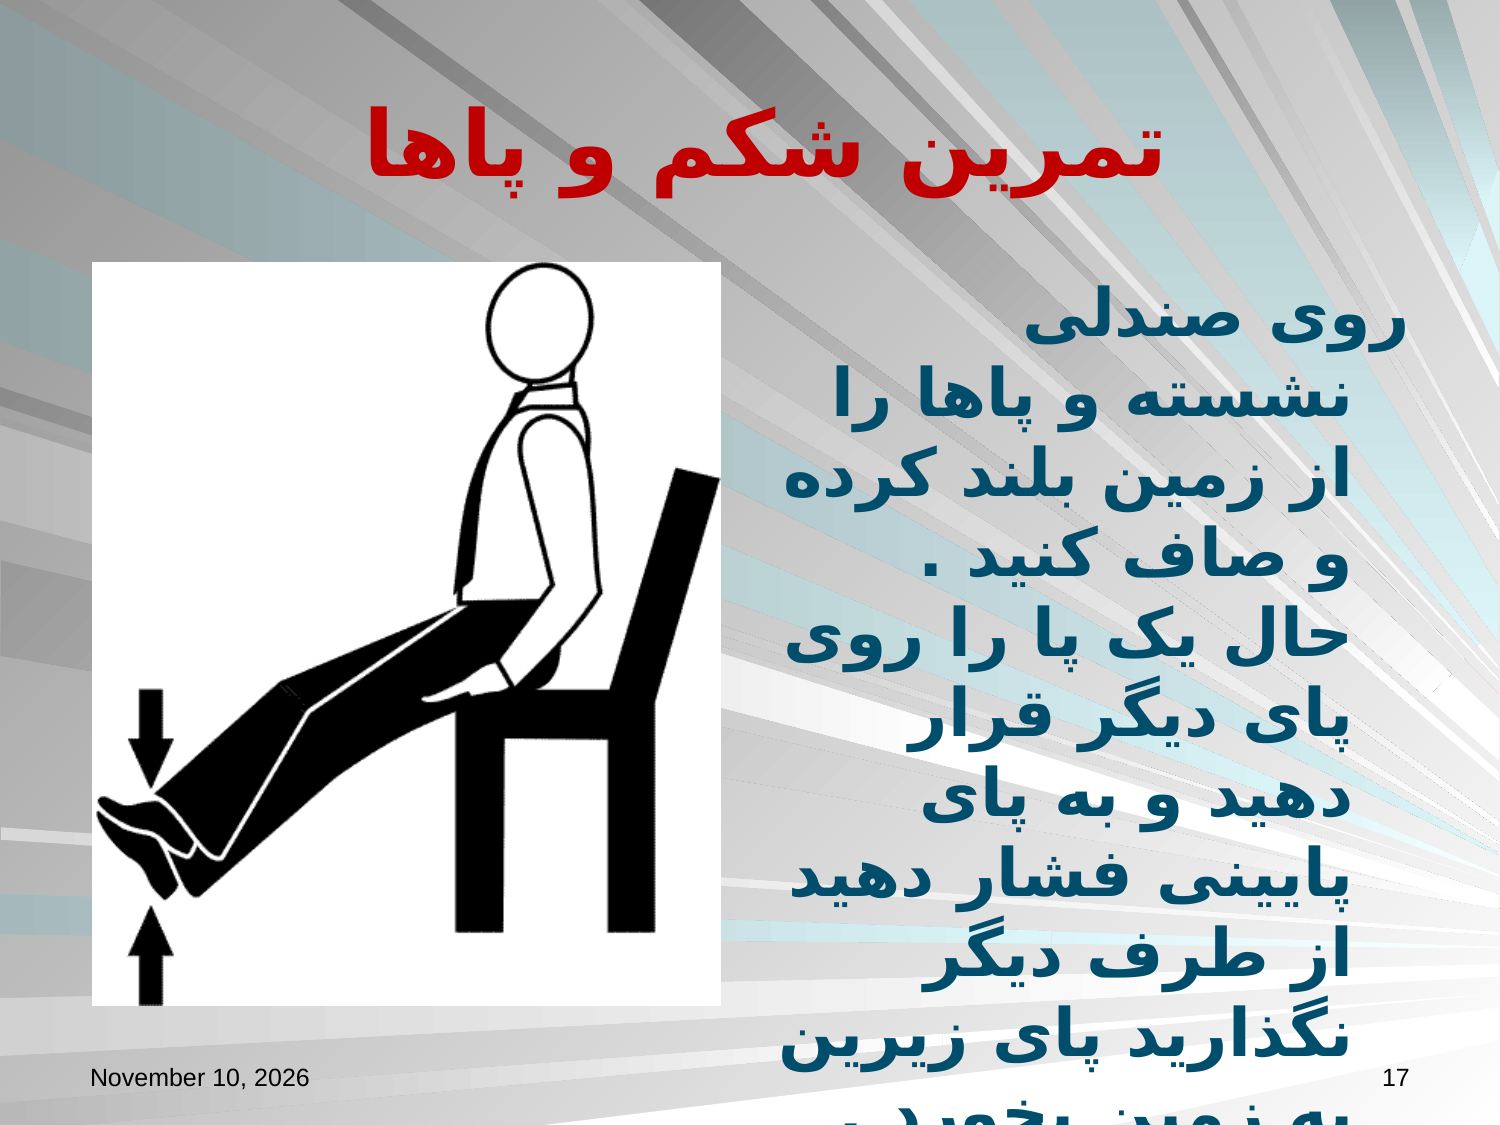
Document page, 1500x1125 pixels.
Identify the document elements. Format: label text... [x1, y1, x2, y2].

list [92, 262, 721, 1006]
title تمرین شکم و پاها [74, 45, 1426, 234]
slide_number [74, 1023, 426, 1100]
list روی صندلی نشسته و پاها را از زمین بلند کرده و صاف کنید . حال یک پا را روی پای دیگر قرار دهید و به پای پایینی فشار دهید از طرف دیگر نگذارید پای زیرین به زمین بخورد . [762, 262, 1426, 1006]
slide_number 17 [1074, 1023, 1426, 1100]
